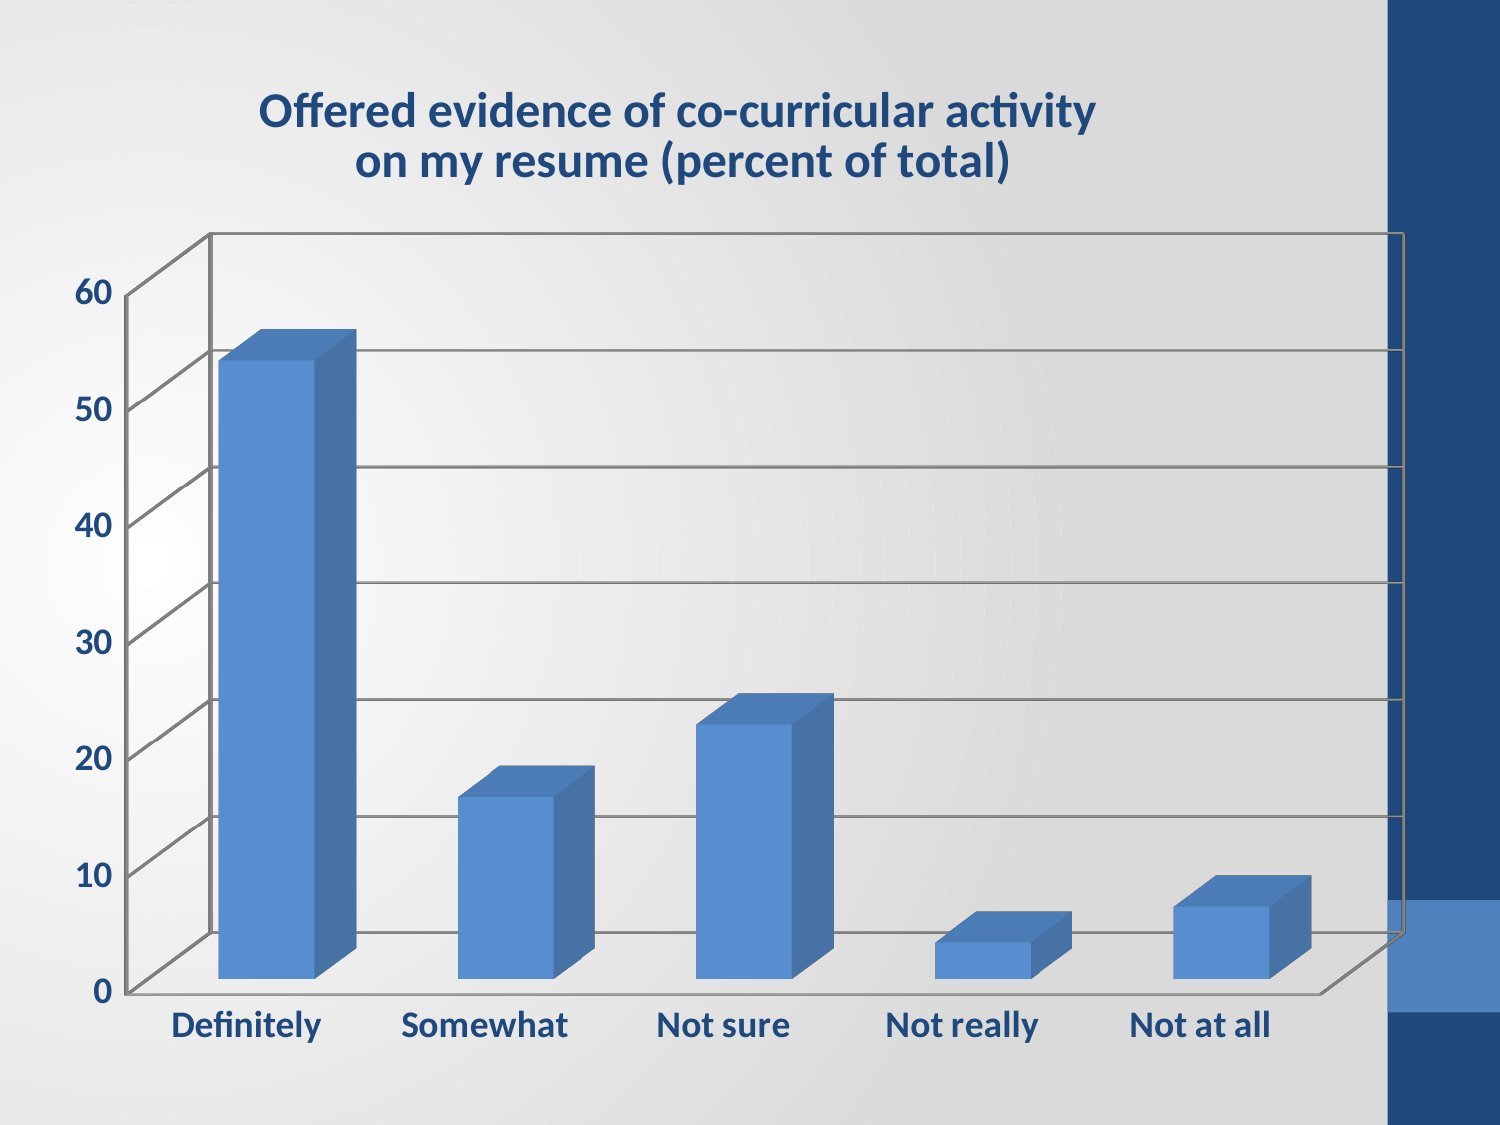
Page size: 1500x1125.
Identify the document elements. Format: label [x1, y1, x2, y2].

chart [35, 49, 1438, 1088]
